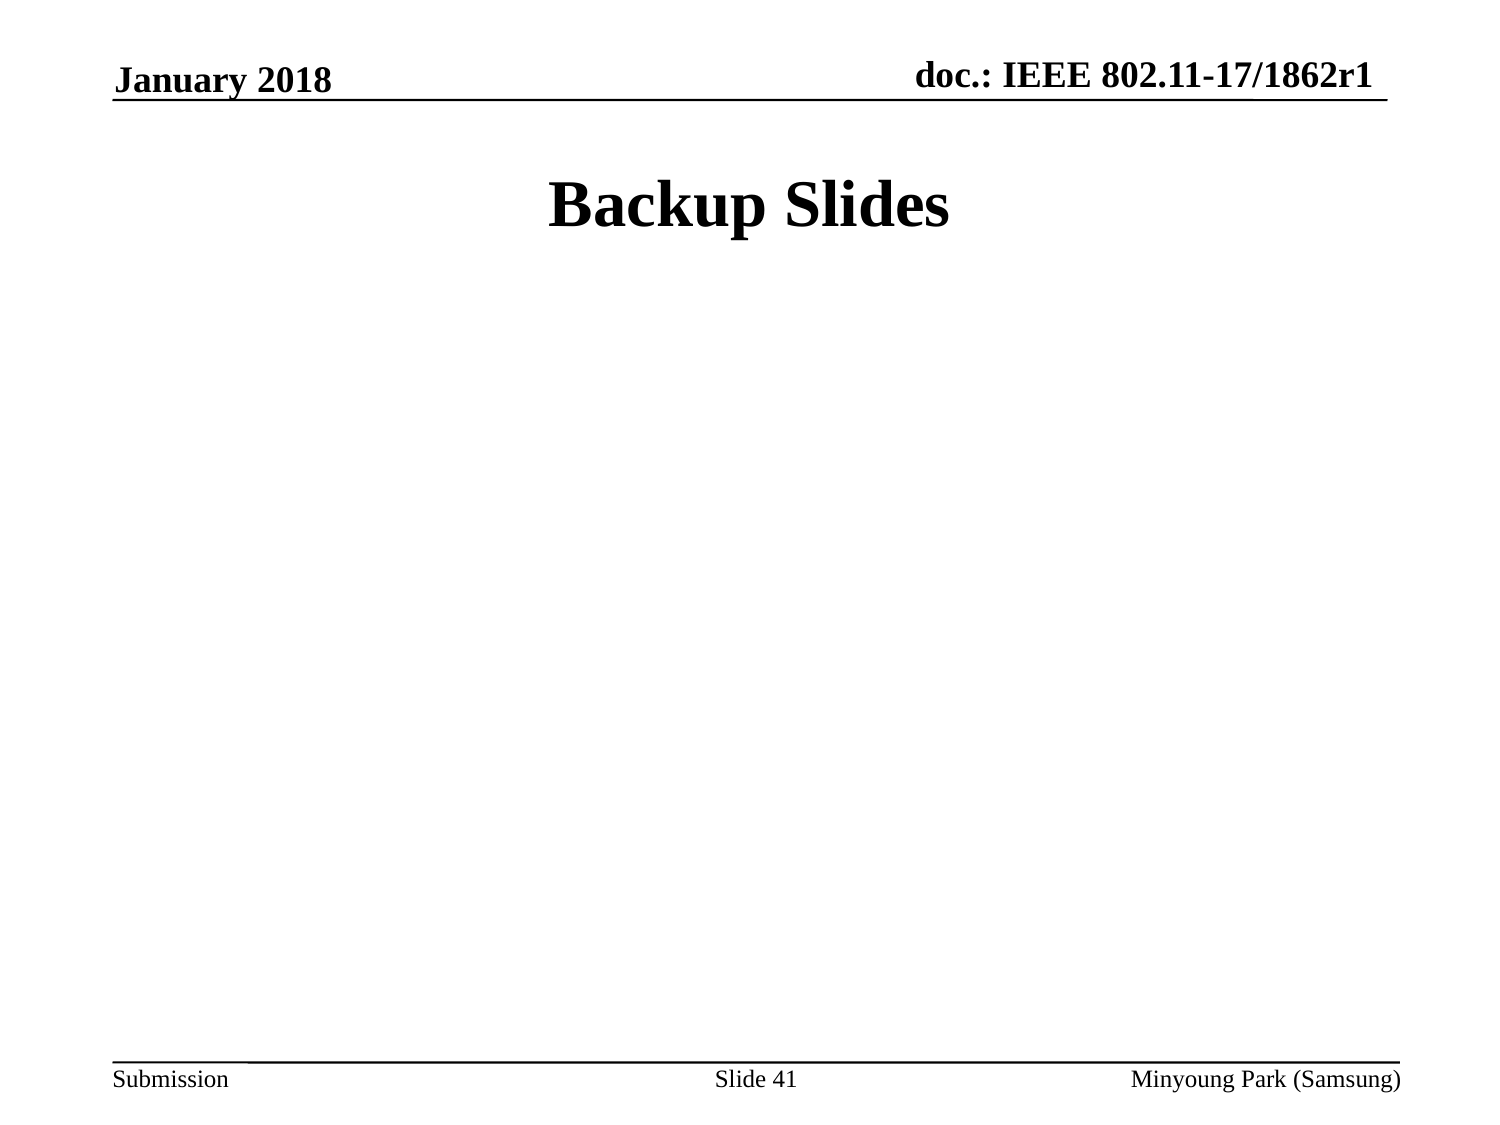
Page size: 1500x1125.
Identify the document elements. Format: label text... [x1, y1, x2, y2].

footer Minyoung Park (Samsung) [949, 1061, 1402, 1093]
title Backup Slides [112, 112, 1388, 288]
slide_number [114, 54, 335, 101]
slide_number Slide 41 [712, 1061, 800, 1093]
